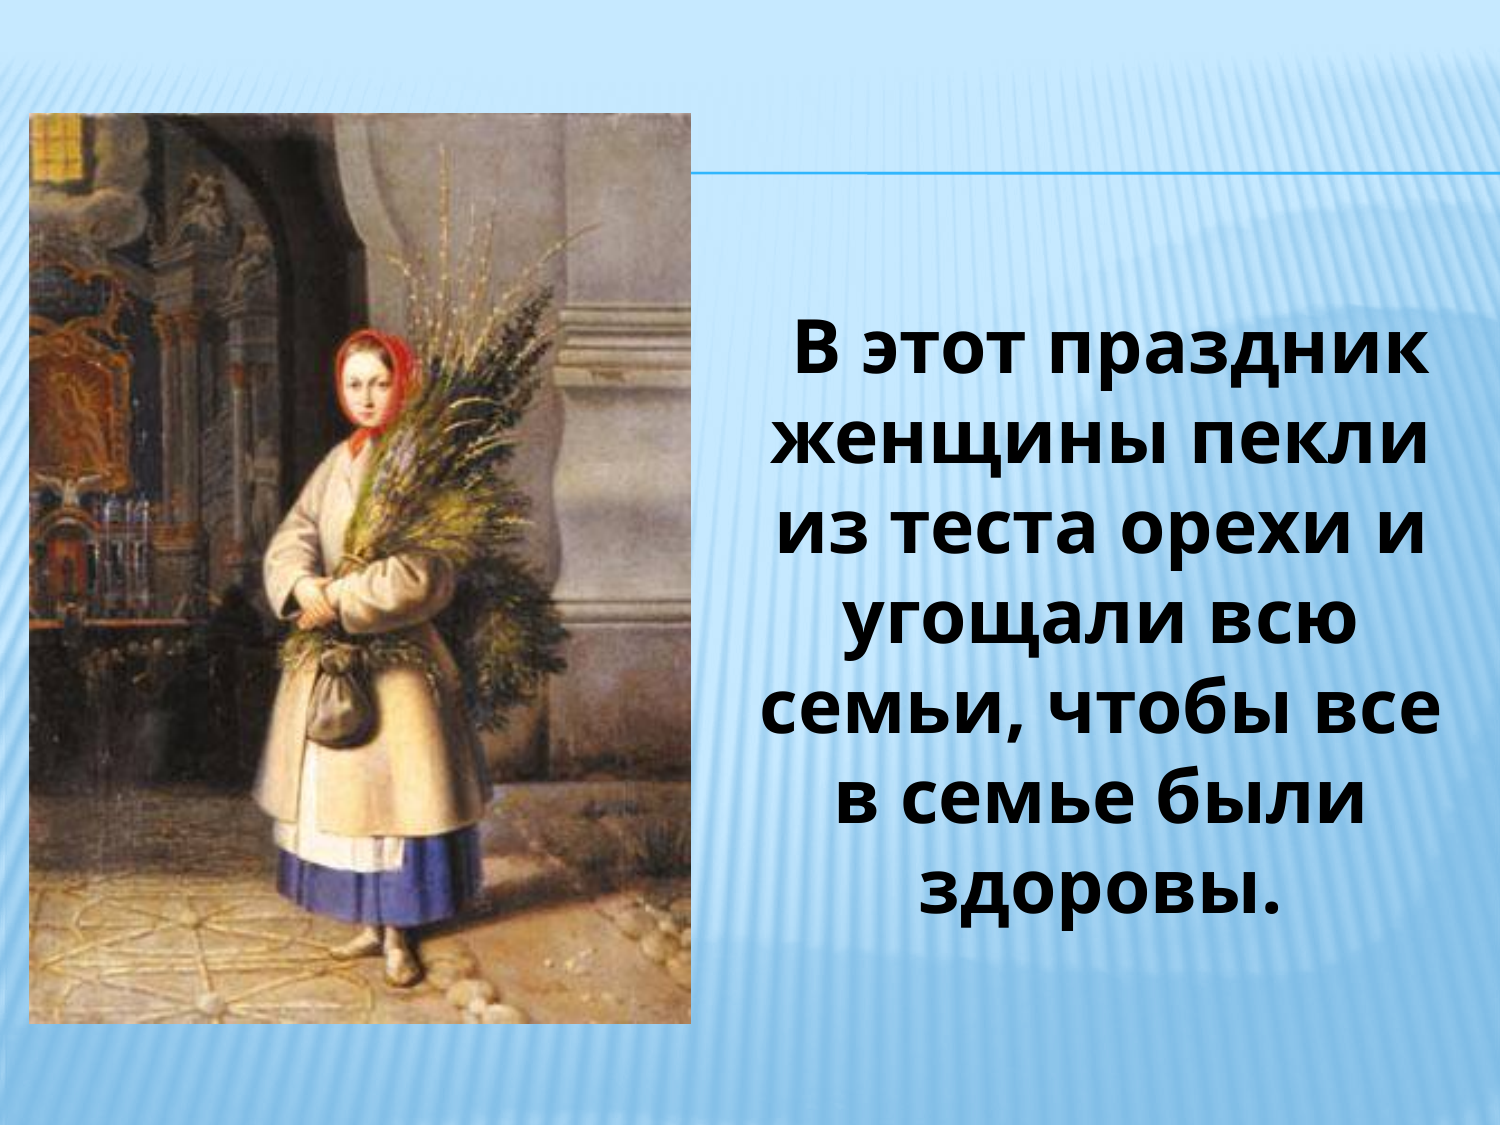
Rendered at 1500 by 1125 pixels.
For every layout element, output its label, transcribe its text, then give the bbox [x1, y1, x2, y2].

picture [29, 113, 692, 1024]
text_box В этот праздник женщины пекли из теста орехи и угощали всю семьи, чтобы все в семье были здоровы. [726, 290, 1477, 936]
